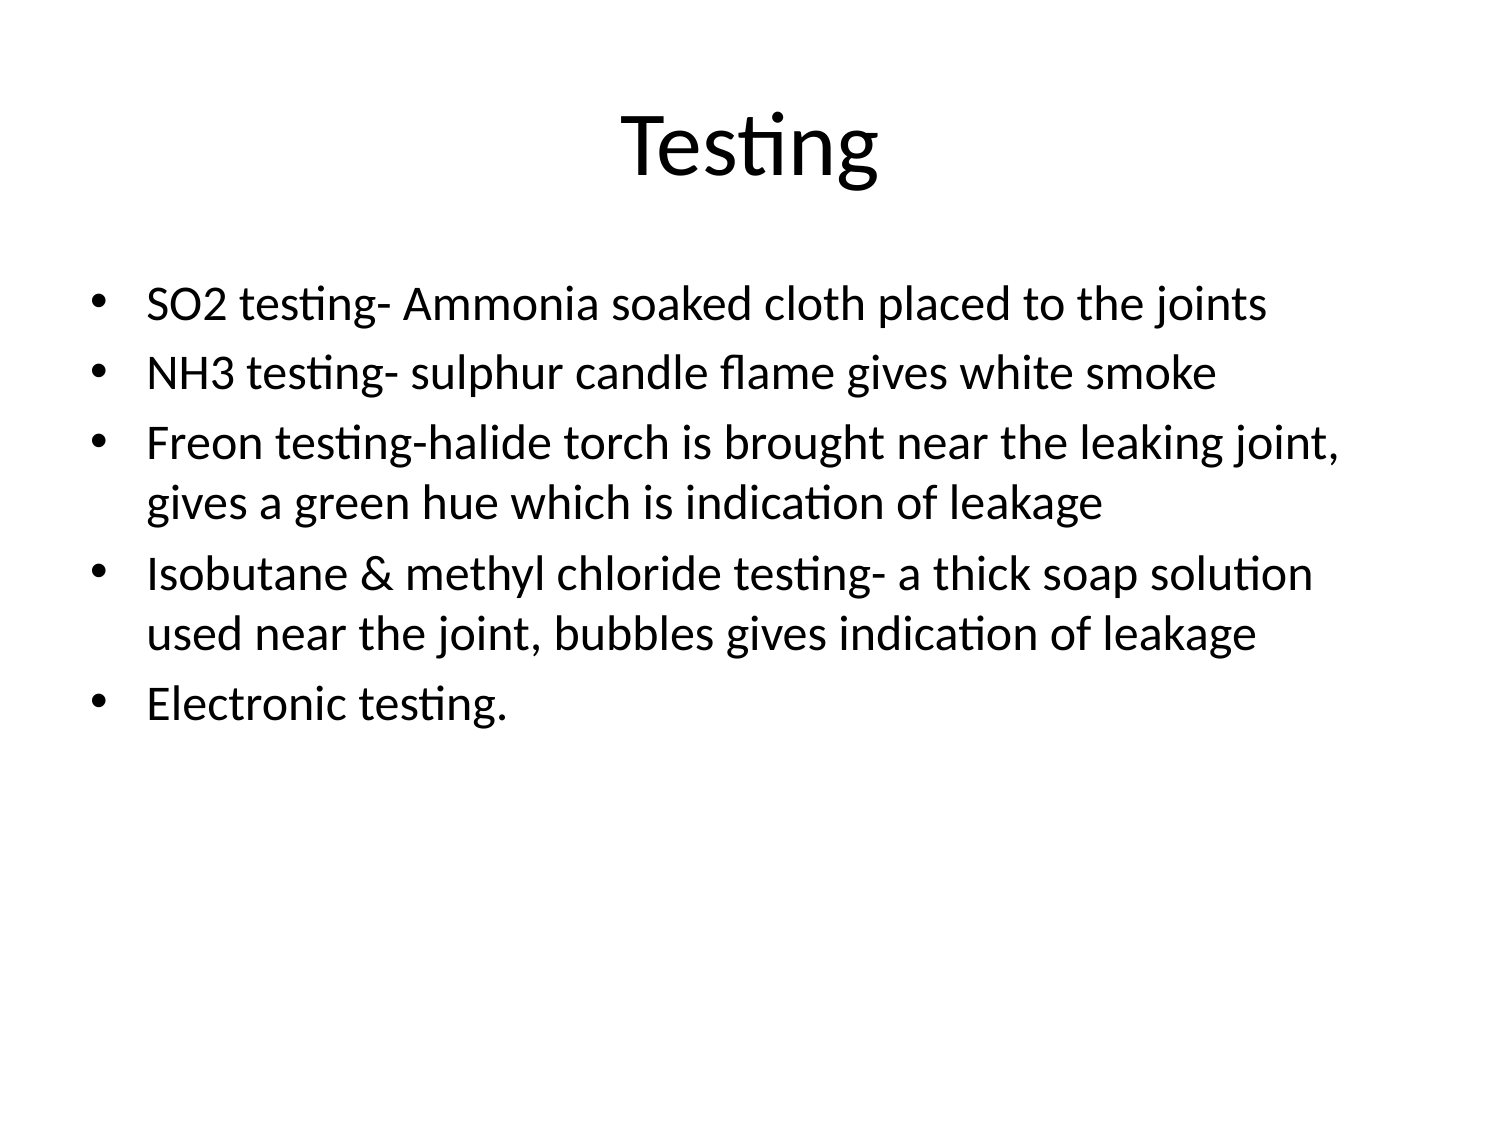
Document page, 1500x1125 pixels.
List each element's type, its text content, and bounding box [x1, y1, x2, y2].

title Testing [75, 45, 1425, 233]
list SO2 testing- Ammonia soaked cloth placed to the joints NH3 testing- sulphur candle flame gives white smoke Freon testing-halide torch is brought near the leaking joint, gives a green hue which is indication of leakage Isobutane & methyl chloride testing- a thick soap solution used near the joint, bubbles gives indication of leakage Electronic testing. [75, 262, 1425, 1005]
